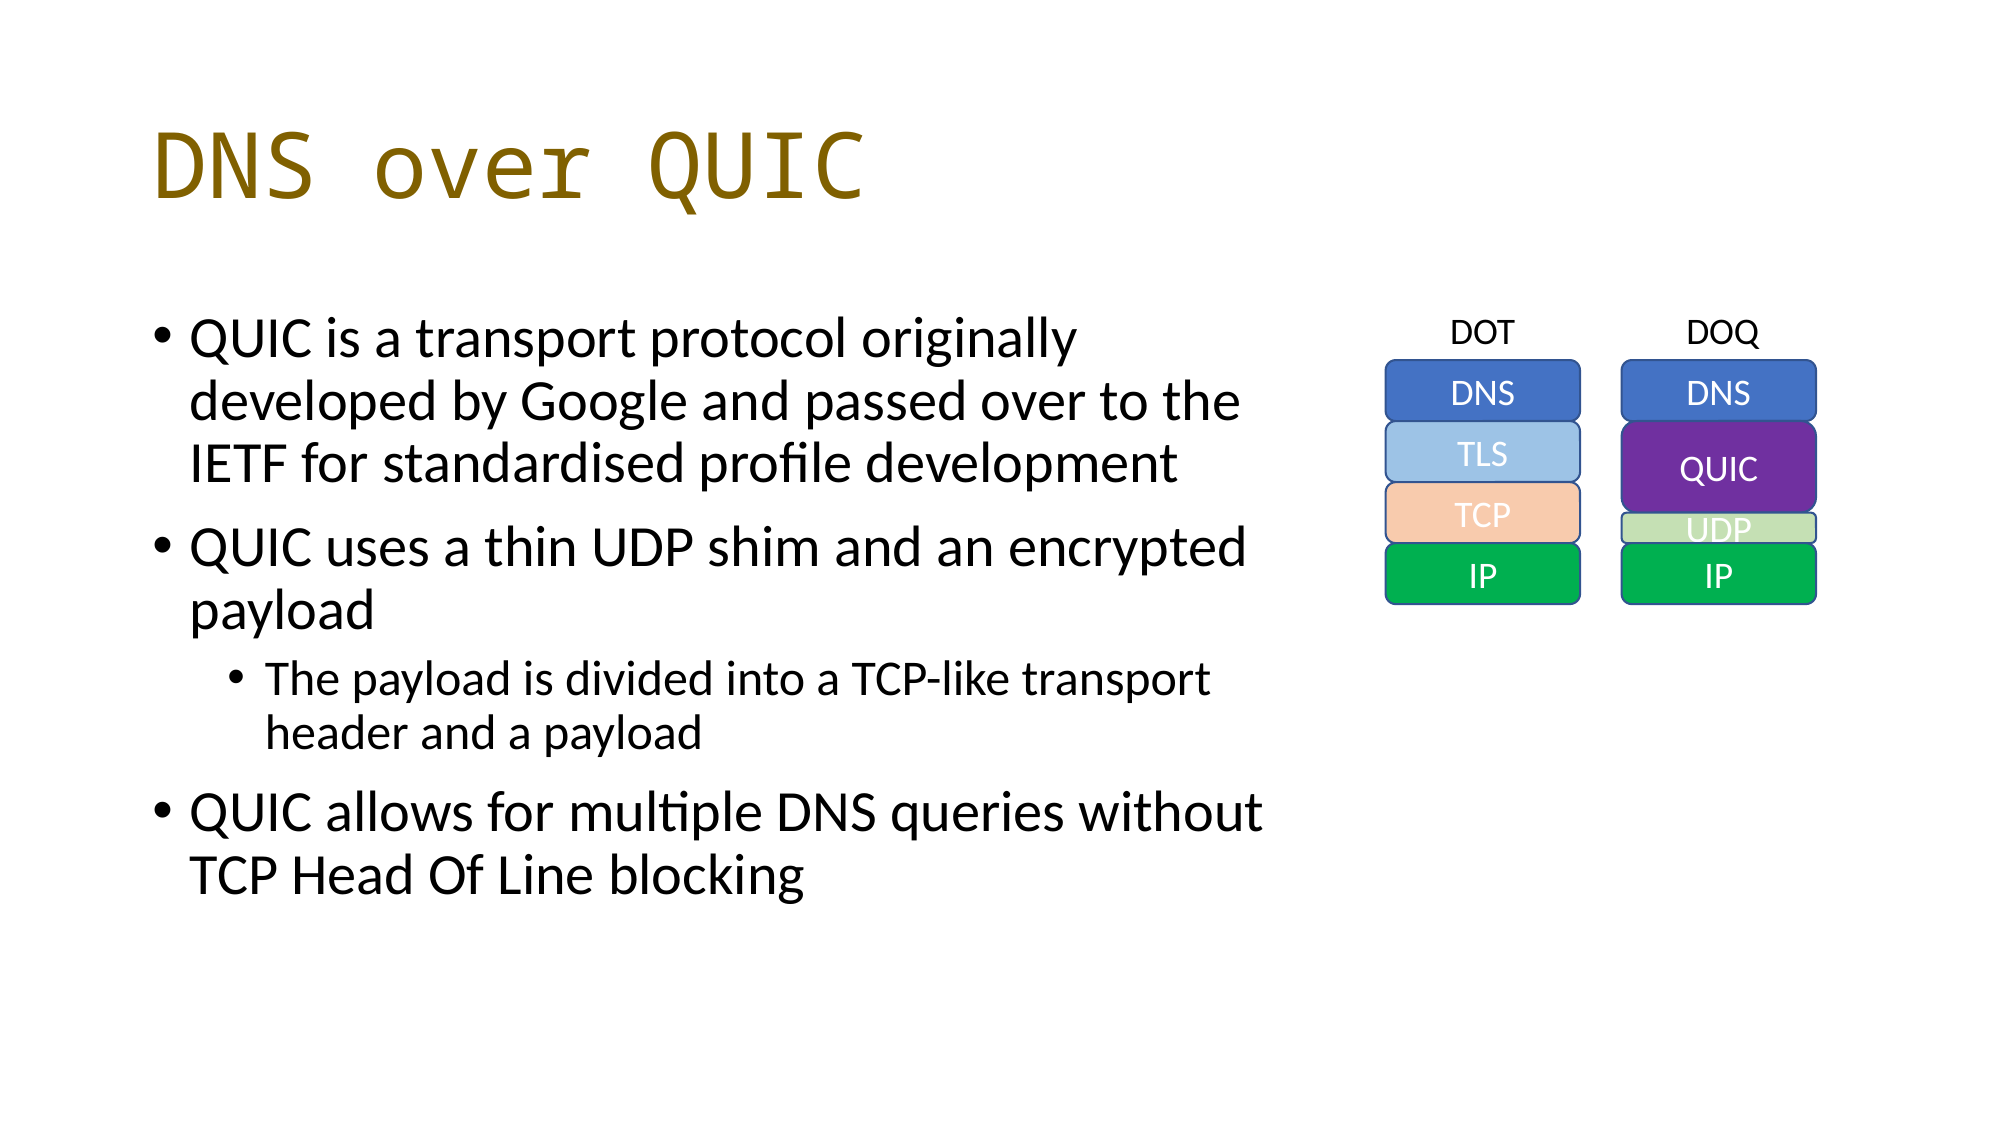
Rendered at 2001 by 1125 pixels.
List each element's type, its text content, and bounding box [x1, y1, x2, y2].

text_box DNS [1620, 359, 1818, 422]
text_box TCP [1384, 481, 1582, 543]
text_box IP [1384, 542, 1582, 606]
title DNS over QUIC [137, 59, 1863, 278]
text_box DNS [1384, 359, 1582, 421]
text_box IP [1620, 542, 1818, 606]
text_box UDP [1620, 511, 1818, 544]
text_box QUIC [1620, 419, 1818, 511]
text_box DOQ [1671, 299, 1775, 360]
list QUIC is a transport protocol originally developed by Google and passed over to the IETF for standardised profile development QUIC uses a thin UDP shim and an encrypted payload The payload is divided into a TCP-like transport header and a payload QUIC allows for multiple DNS queries without TCP Head Of Line blocking [137, 299, 1344, 1014]
text_box TLS [1384, 420, 1582, 482]
text_box DOT [1435, 299, 1531, 360]
